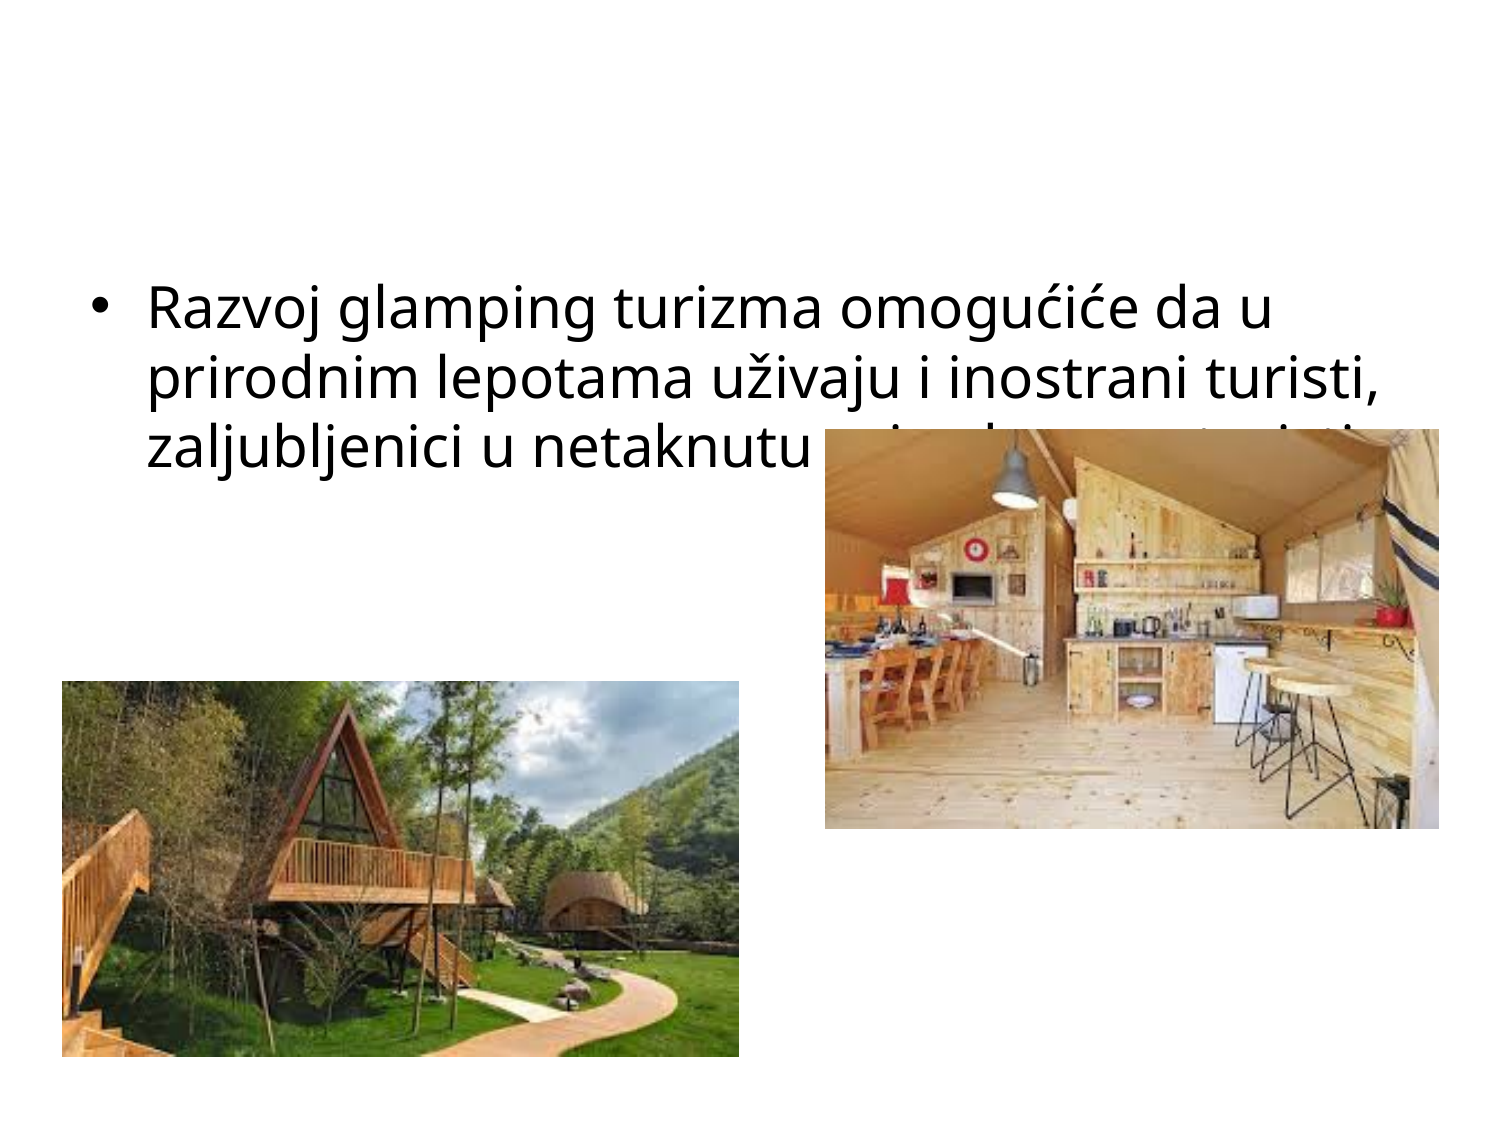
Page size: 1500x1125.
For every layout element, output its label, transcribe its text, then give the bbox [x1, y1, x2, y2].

picture [62, 681, 739, 1057]
picture [824, 429, 1439, 829]
list Razvoj glamping turizma omogućiće da u prirodnim lepotama uživaju i inostrani turisti, zaljubljenici u netaknutu prirodu, avanturisti [75, 262, 1425, 1005]
